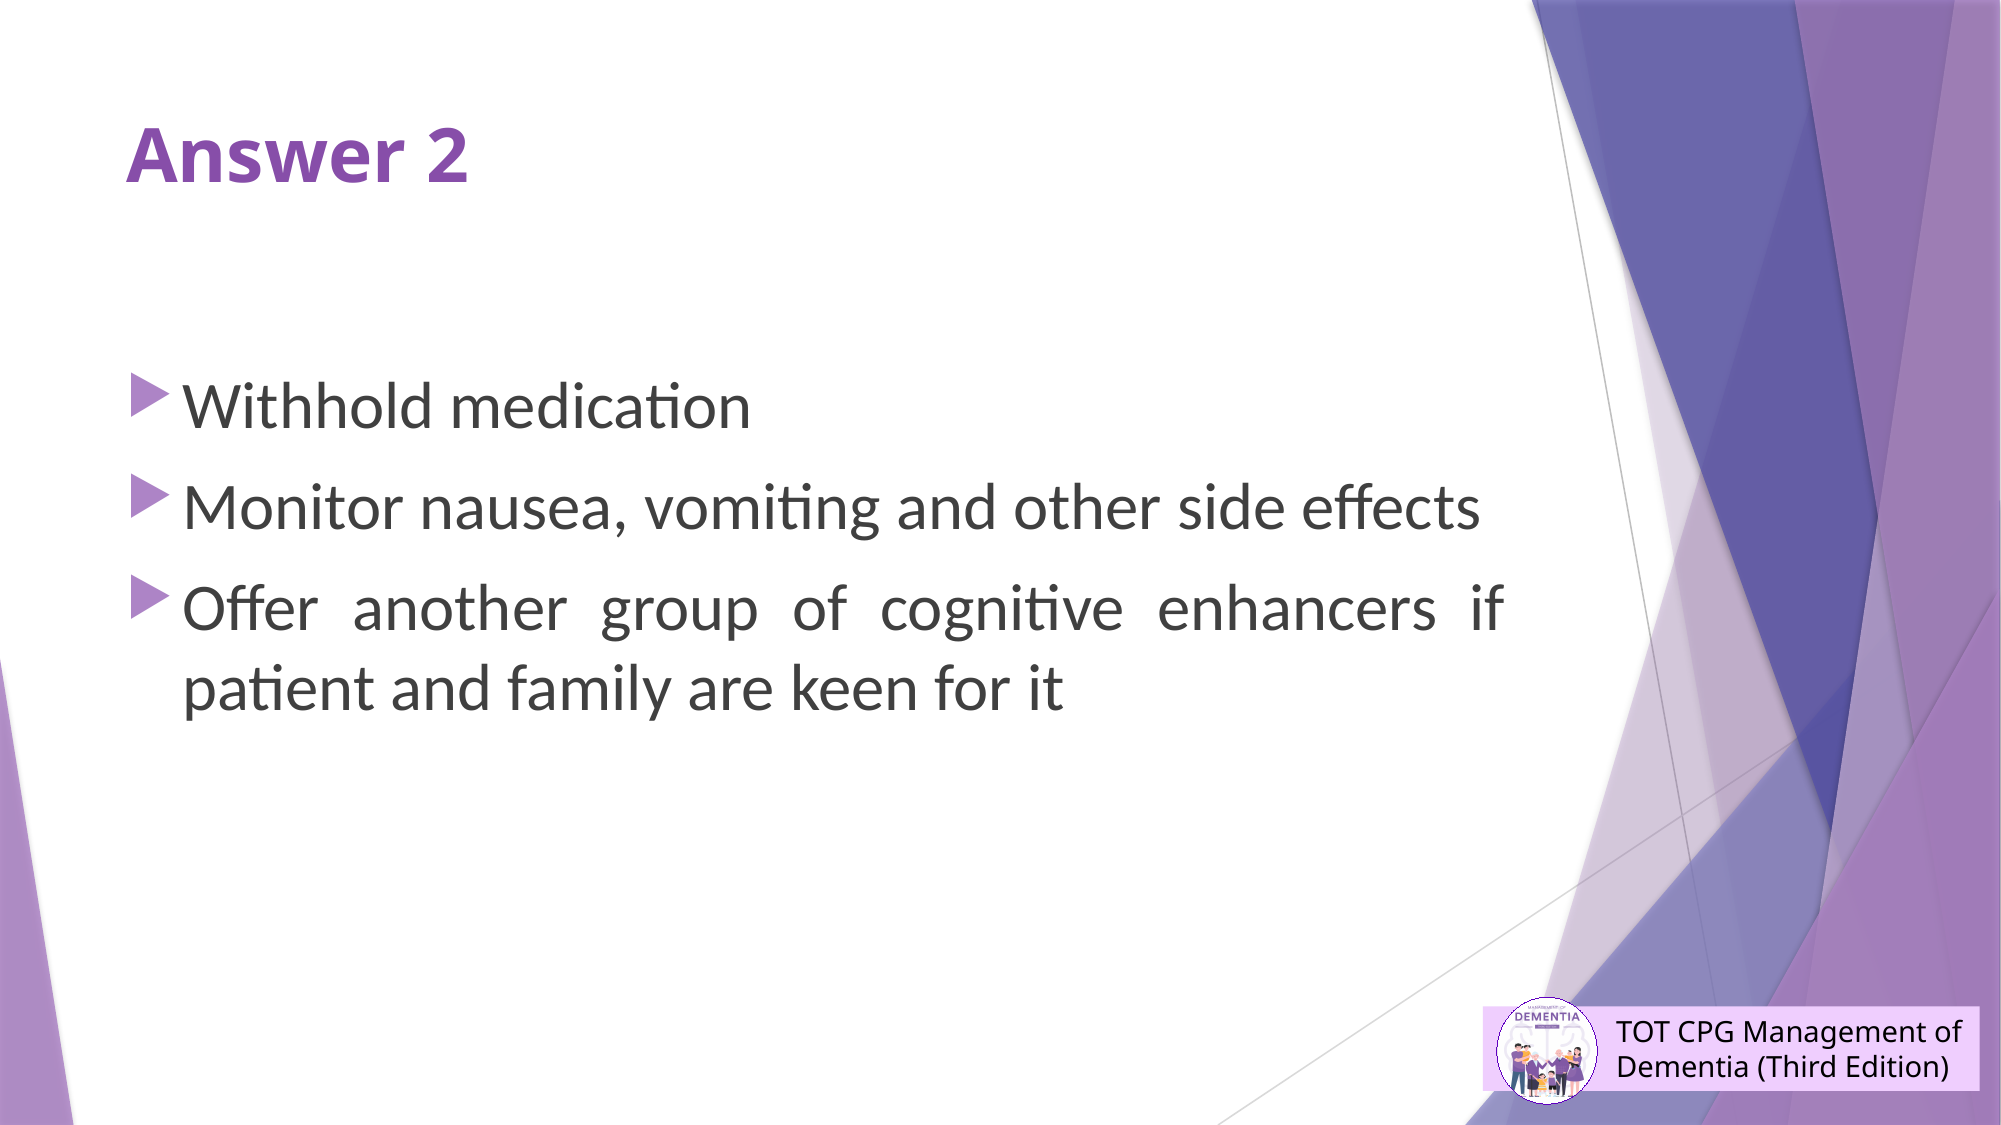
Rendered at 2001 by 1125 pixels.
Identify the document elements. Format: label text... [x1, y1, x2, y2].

list Withhold medication Monitor nausea, vomiting and other side effects Offer another group of cognitive enhancers if patient and family are keen for it [111, 354, 1522, 992]
title Answer 2 [111, 99, 1522, 317]
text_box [1482, 996, 1981, 1105]
slide_number 7 [1409, 991, 1522, 1051]
